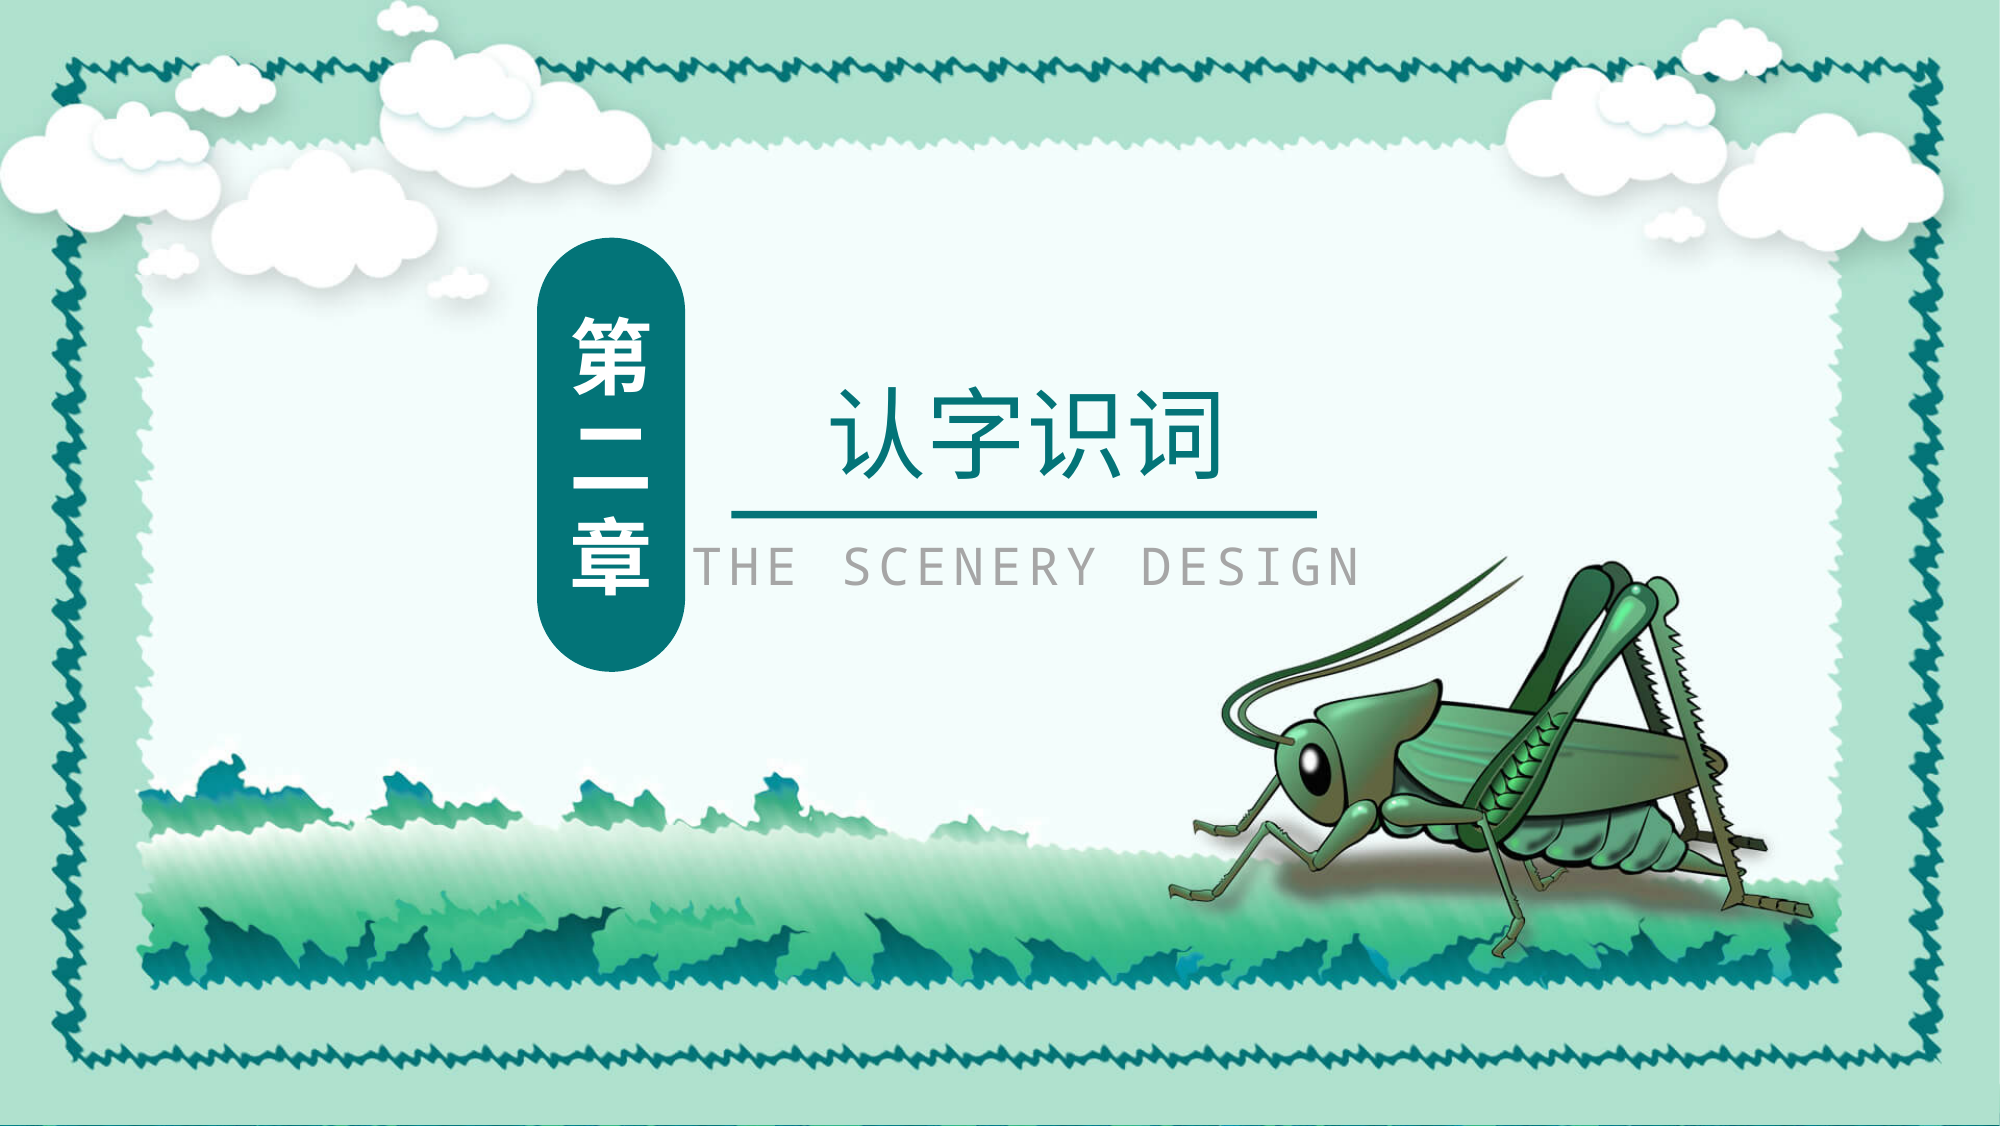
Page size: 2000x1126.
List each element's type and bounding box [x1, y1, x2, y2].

picture [0, 0, 2000, 1126]
text_box [707, 363, 1344, 607]
